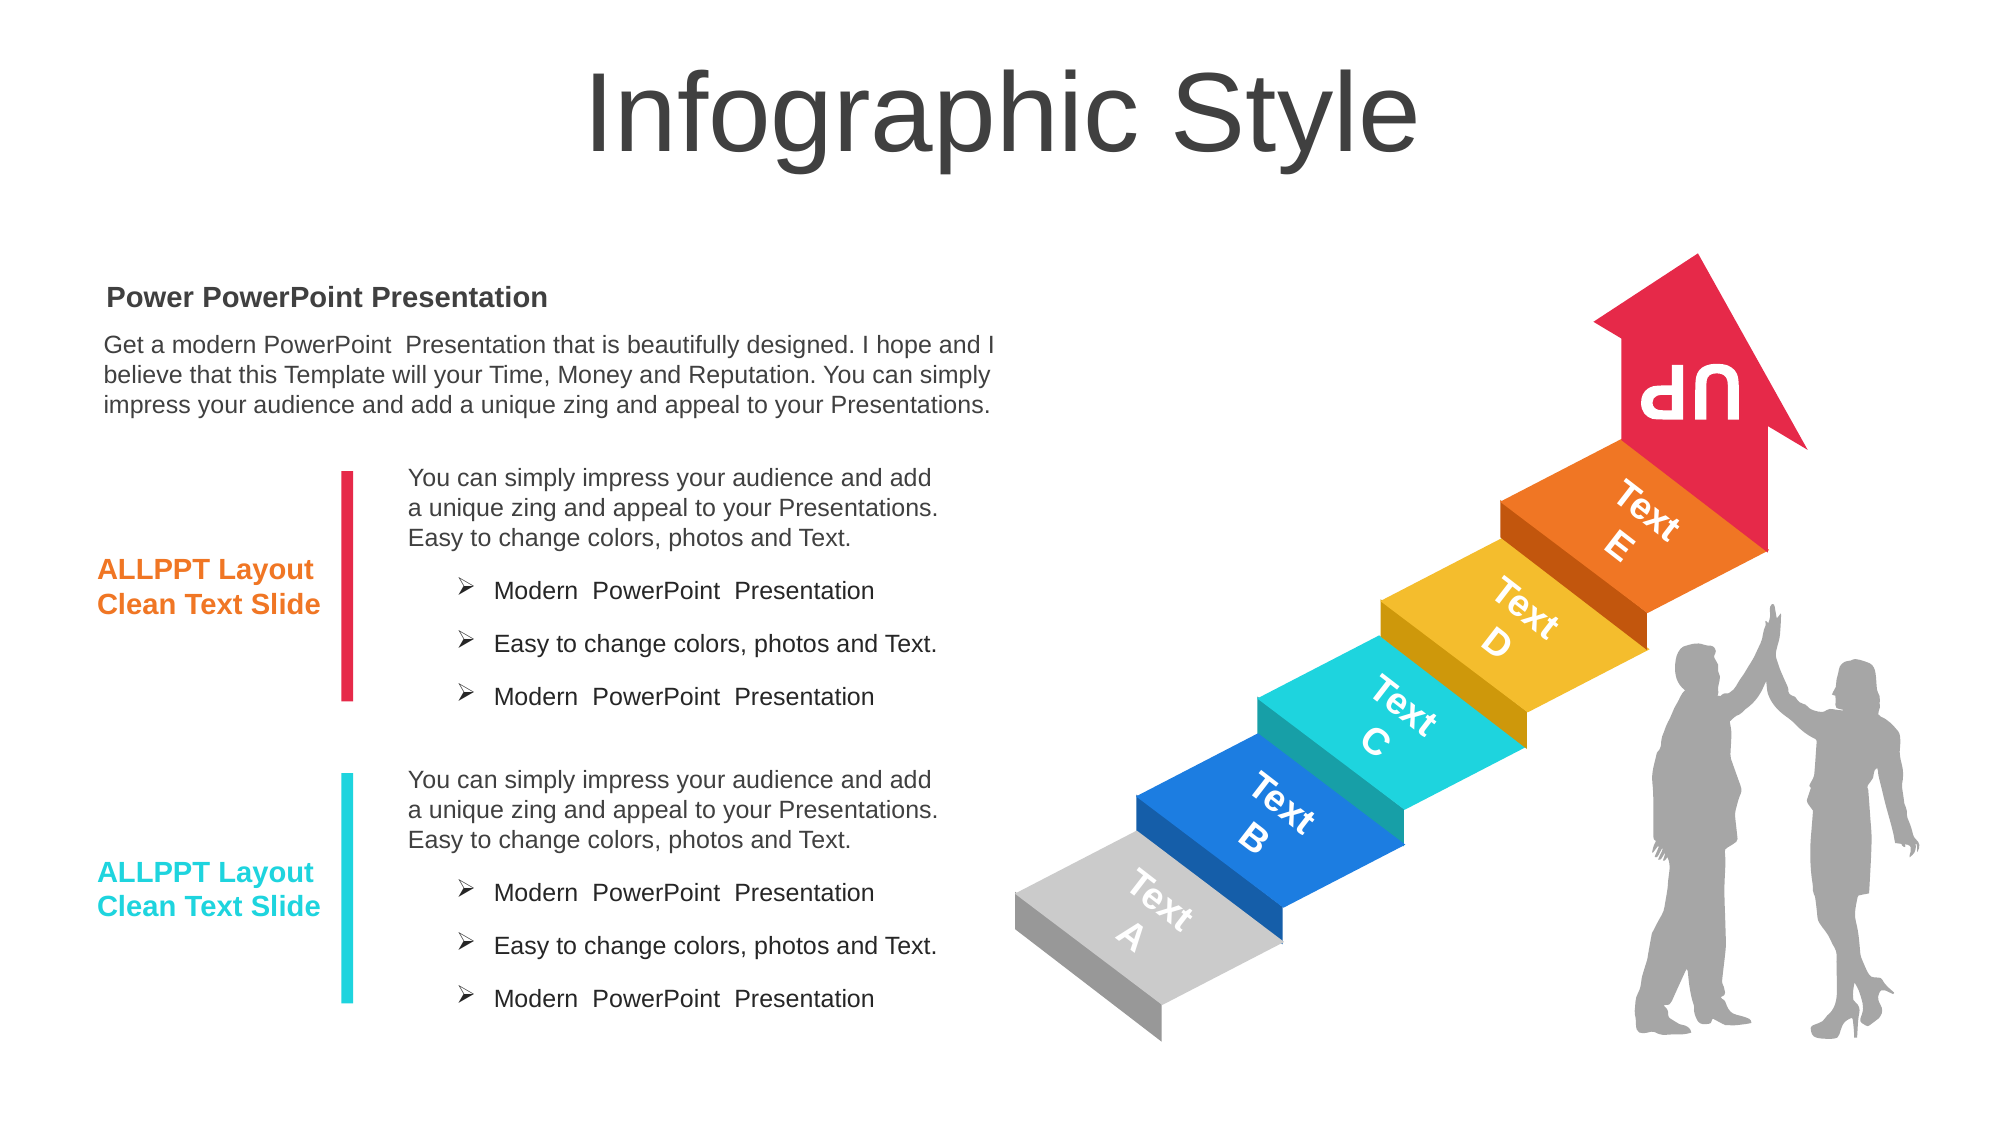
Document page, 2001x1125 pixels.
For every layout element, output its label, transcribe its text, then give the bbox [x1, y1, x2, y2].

text_box [1250, 732, 1408, 887]
text_box Text D [1413, 530, 1613, 718]
text_box Power PowerPoint Presentation [88, 270, 1076, 321]
text_box [1012, 855, 1171, 1007]
text_box [1256, 700, 1405, 842]
text_box [1379, 603, 1529, 752]
text_box Text E [1535, 432, 1735, 621]
text_box [1498, 460, 1656, 615]
text_box ALLPPT Layout Clean Text Slide [79, 845, 340, 931]
text_box [1135, 798, 1284, 939]
text_box [1014, 896, 1163, 1044]
text_box ALLPPT Layout Clean Text Slide [79, 543, 340, 628]
text_box [1499, 504, 1648, 652]
text_box Text B [1170, 725, 1370, 913]
text_box [1613, 438, 1766, 591]
text_box [1493, 538, 1647, 693]
text_box [1371, 634, 1525, 789]
list Infographic Style [53, 55, 1952, 175]
text_box [340, 470, 354, 702]
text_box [393, 453, 964, 719]
text_box [340, 772, 354, 1004]
text_box [1127, 829, 1287, 986]
text_box [1134, 758, 1293, 909]
text_box Get a modern PowerPoint Presentation that is beautifully designed. I hope and I believe that this Template will your Time, Money and Reputation. You can simply impress your audience and add a unique zing and appeal to your Presentations. [88, 321, 1076, 426]
text_box Text A [1048, 822, 1248, 1011]
text_box [1378, 562, 1537, 714]
text_box [1620, 340, 1769, 555]
text_box [1640, 363, 1685, 421]
text_box [1694, 362, 1740, 421]
text_box [1591, 251, 1809, 451]
text_box [1255, 659, 1415, 812]
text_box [393, 755, 964, 1021]
text_box [1634, 604, 1920, 1039]
text_box Text C [1291, 627, 1492, 816]
